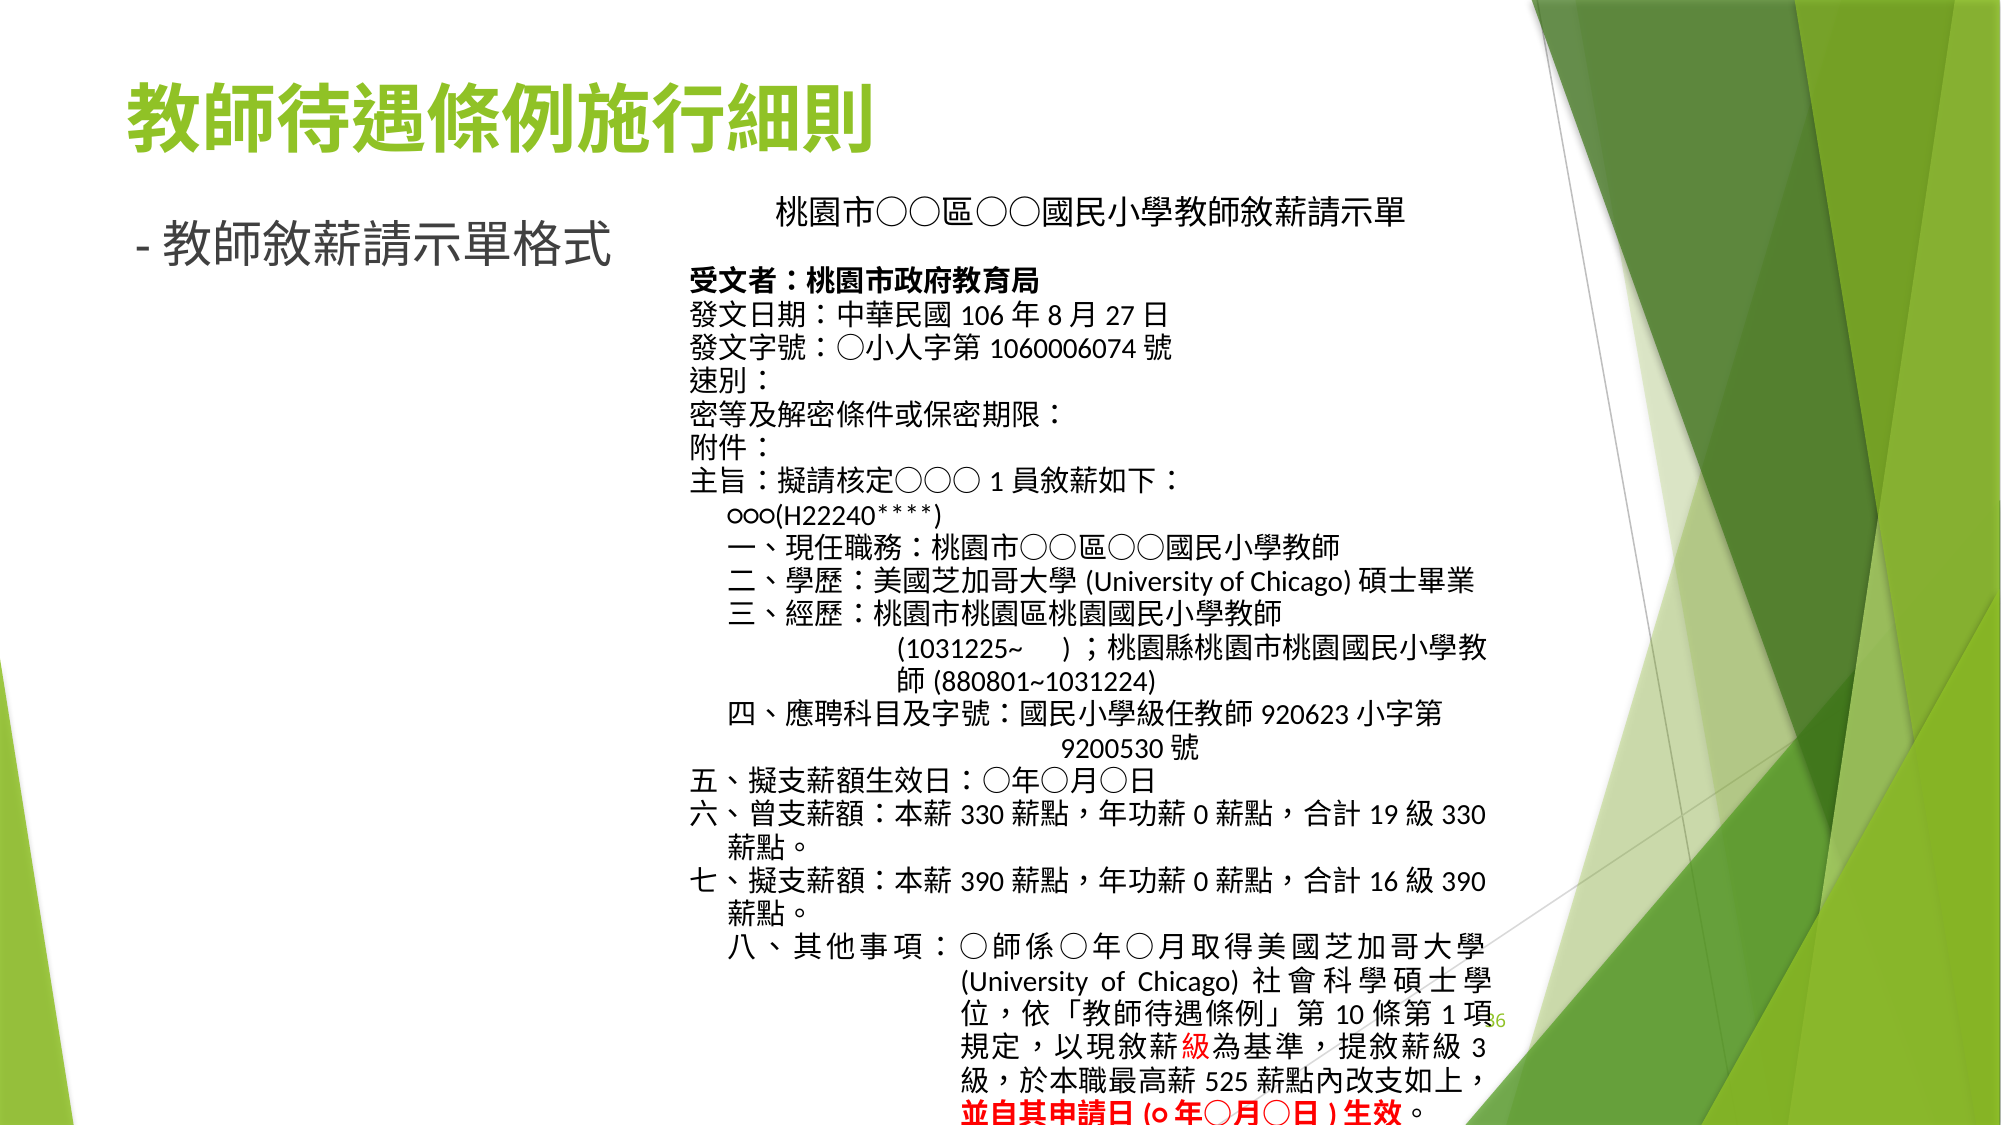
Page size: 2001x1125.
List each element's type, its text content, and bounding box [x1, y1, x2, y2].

text_box 桃園市○○區○○國民小學教師敘薪請示單 受文者：桃園市政府教育局 發文日期：中華民國106年8月27日 發文字號：○小人字第1060006074號 速別： 密等及解密條件或保密期限： 附件： 主旨：擬請核定○○○1員敘薪如下： ○○○(H22240****) 一、現任職務：桃園市○○區○○國民小學教師 二、學歷：美國芝加哥大學(University of Chicago)碩士畢業 三、經歷：桃園市桃園區桃園國民小學教師(1031225~ )；桃園縣桃園市桃園國民小學教師(880801~1031224) 四、應聘科目及字號：國民小學級任教師920623小字第9200530號 五、擬支薪額生效日：○年○月○日 六、曾支薪額：本薪330薪點，年功薪0薪點，合計19級330薪點。 七、擬支薪額：本薪390薪點，年功薪0薪點，合計16級390薪點。 八、其他事項：○師係○年○月取得美國芝加哥大學(University of Chicago)社會科學碩士學位，依「教師待遇條例」第10條第1項規定，以現敘薪級為基準，提敘薪級3級，於本職最高薪525薪點內改支如上，並自其申請日(○年○月○日)生效。 正本：桃園市政府教育局 副本：本校人事室 校長 ○○○（小官章） [675, 190, 1567, 1125]
title 教師待遇條例施行細則 [111, 64, 1522, 281]
text_box -教師敘薪請示單格式 [120, 205, 675, 926]
text_box -教師敘薪請示單格式 [1567, 205, 1621, 926]
